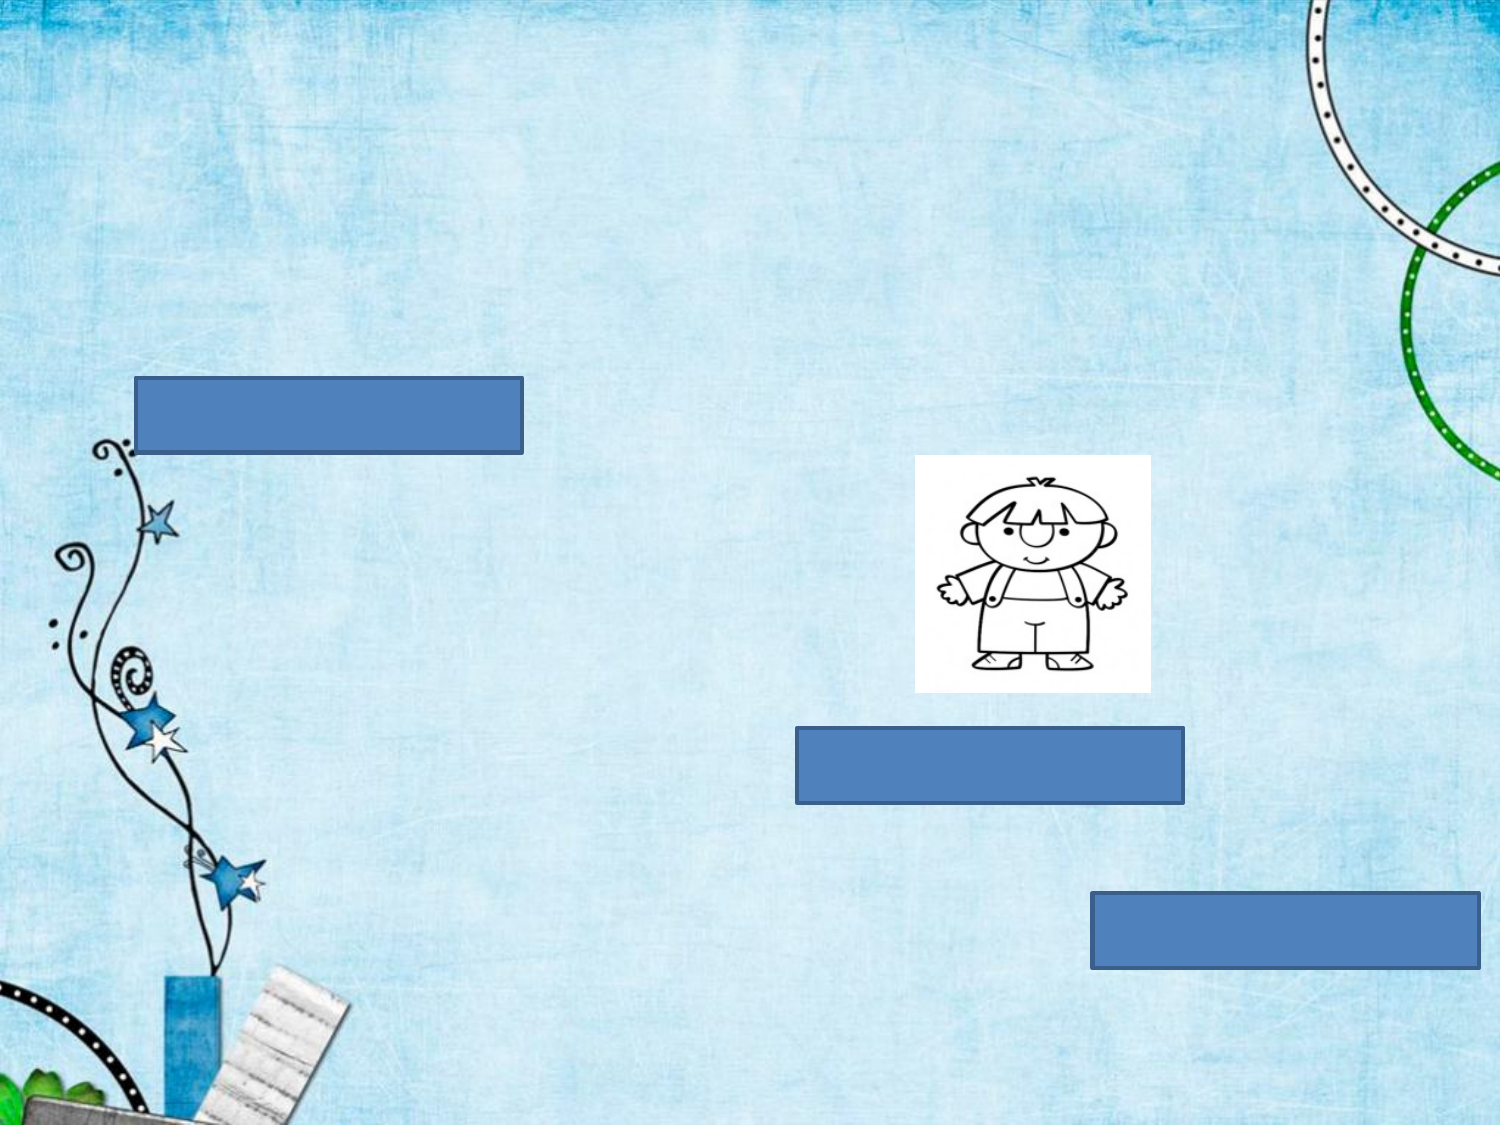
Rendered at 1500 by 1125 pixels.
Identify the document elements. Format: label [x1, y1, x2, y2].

text_box [134, 376, 524, 455]
text_box [795, 726, 1185, 805]
picture [0, 0, 1500, 1125]
text_box [1090, 891, 1481, 970]
